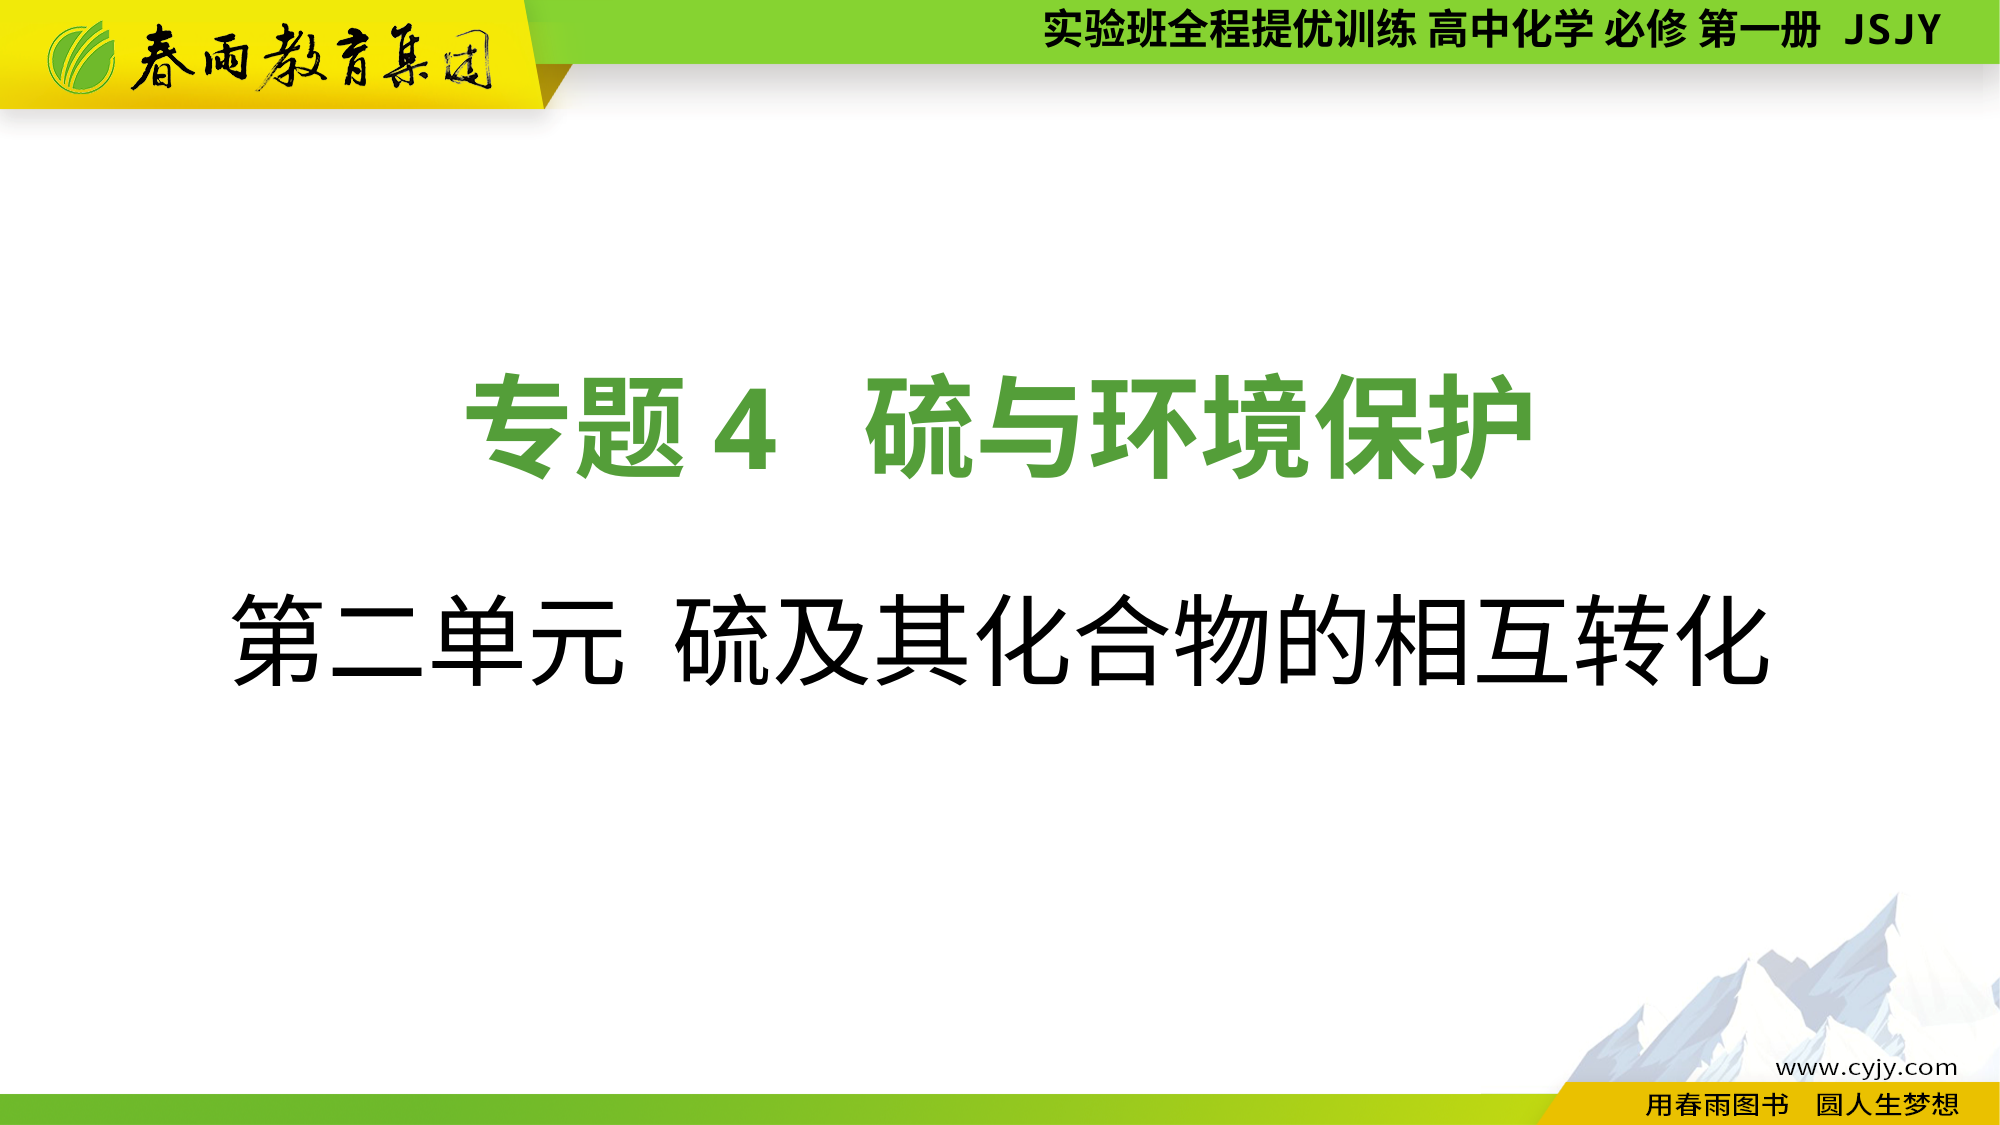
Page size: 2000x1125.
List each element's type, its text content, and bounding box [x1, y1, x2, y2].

text_box 专题4 硫与环境保护 [54, 282, 1946, 500]
picture [0, 0, 2000, 1125]
text_box 第二单元 硫及其化合物的相互转化 [54, 511, 1946, 706]
